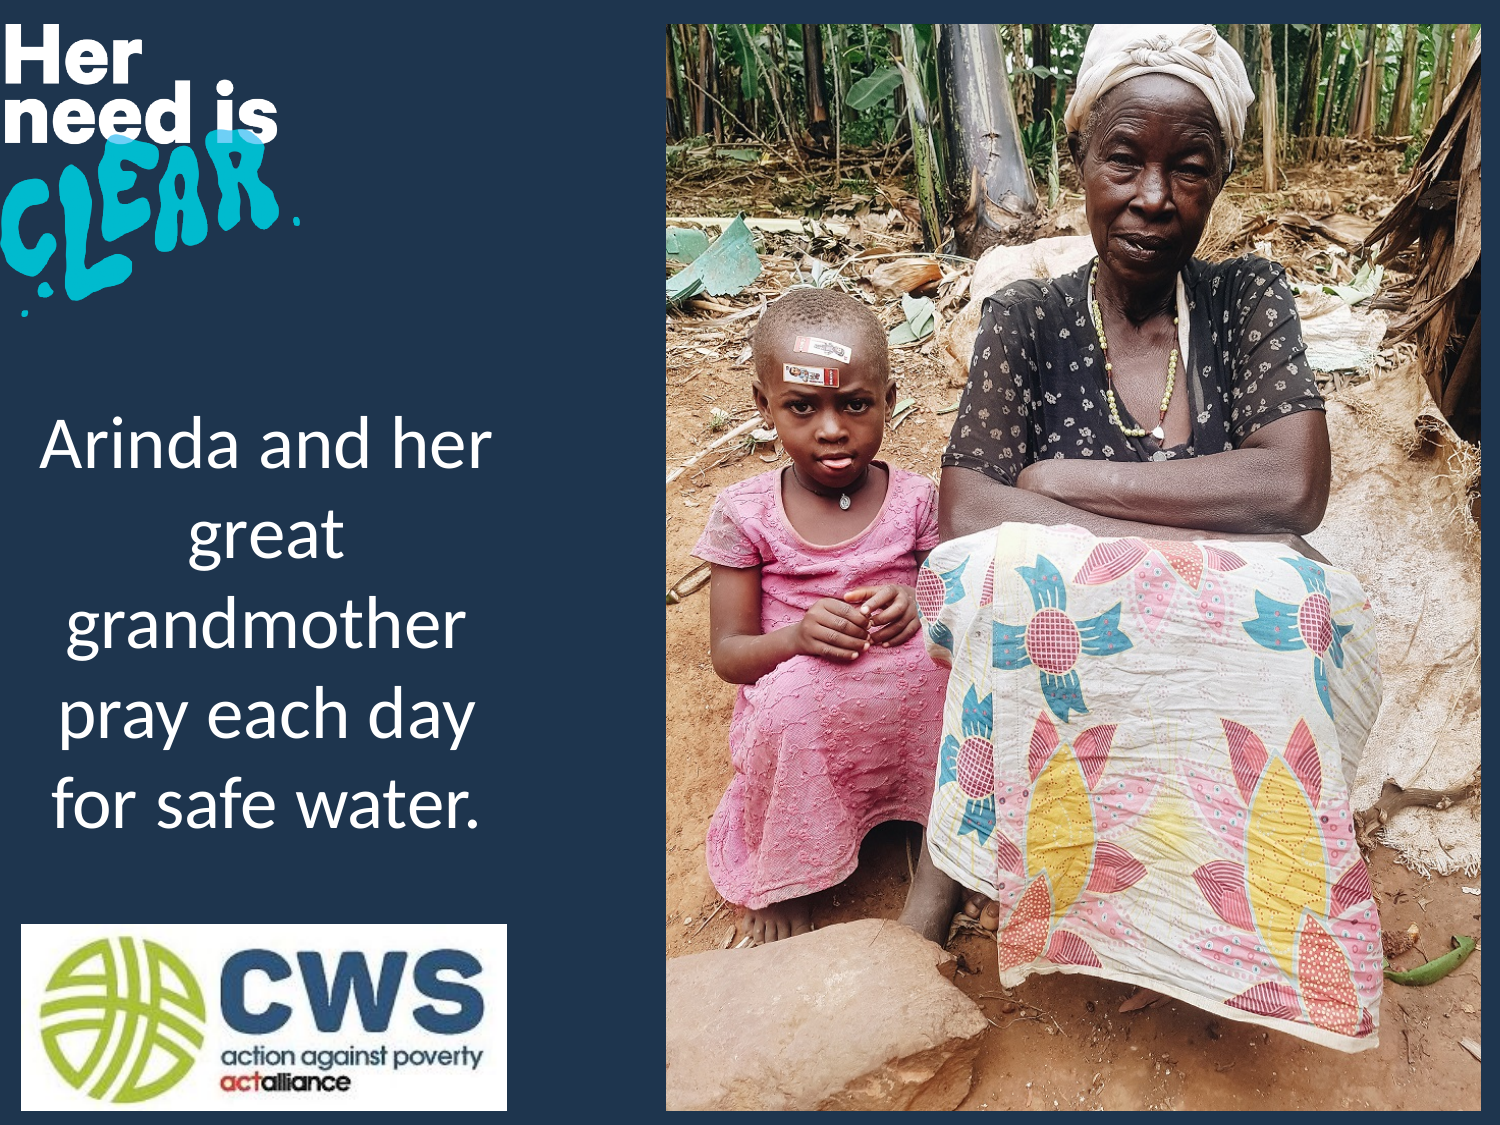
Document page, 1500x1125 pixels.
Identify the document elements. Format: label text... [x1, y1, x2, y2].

picture [666, 24, 1482, 1112]
picture [20, 924, 508, 1112]
title Arinda and her great grandmother pray each day for safe water. [21, 399, 513, 838]
picture [0, 24, 301, 317]
